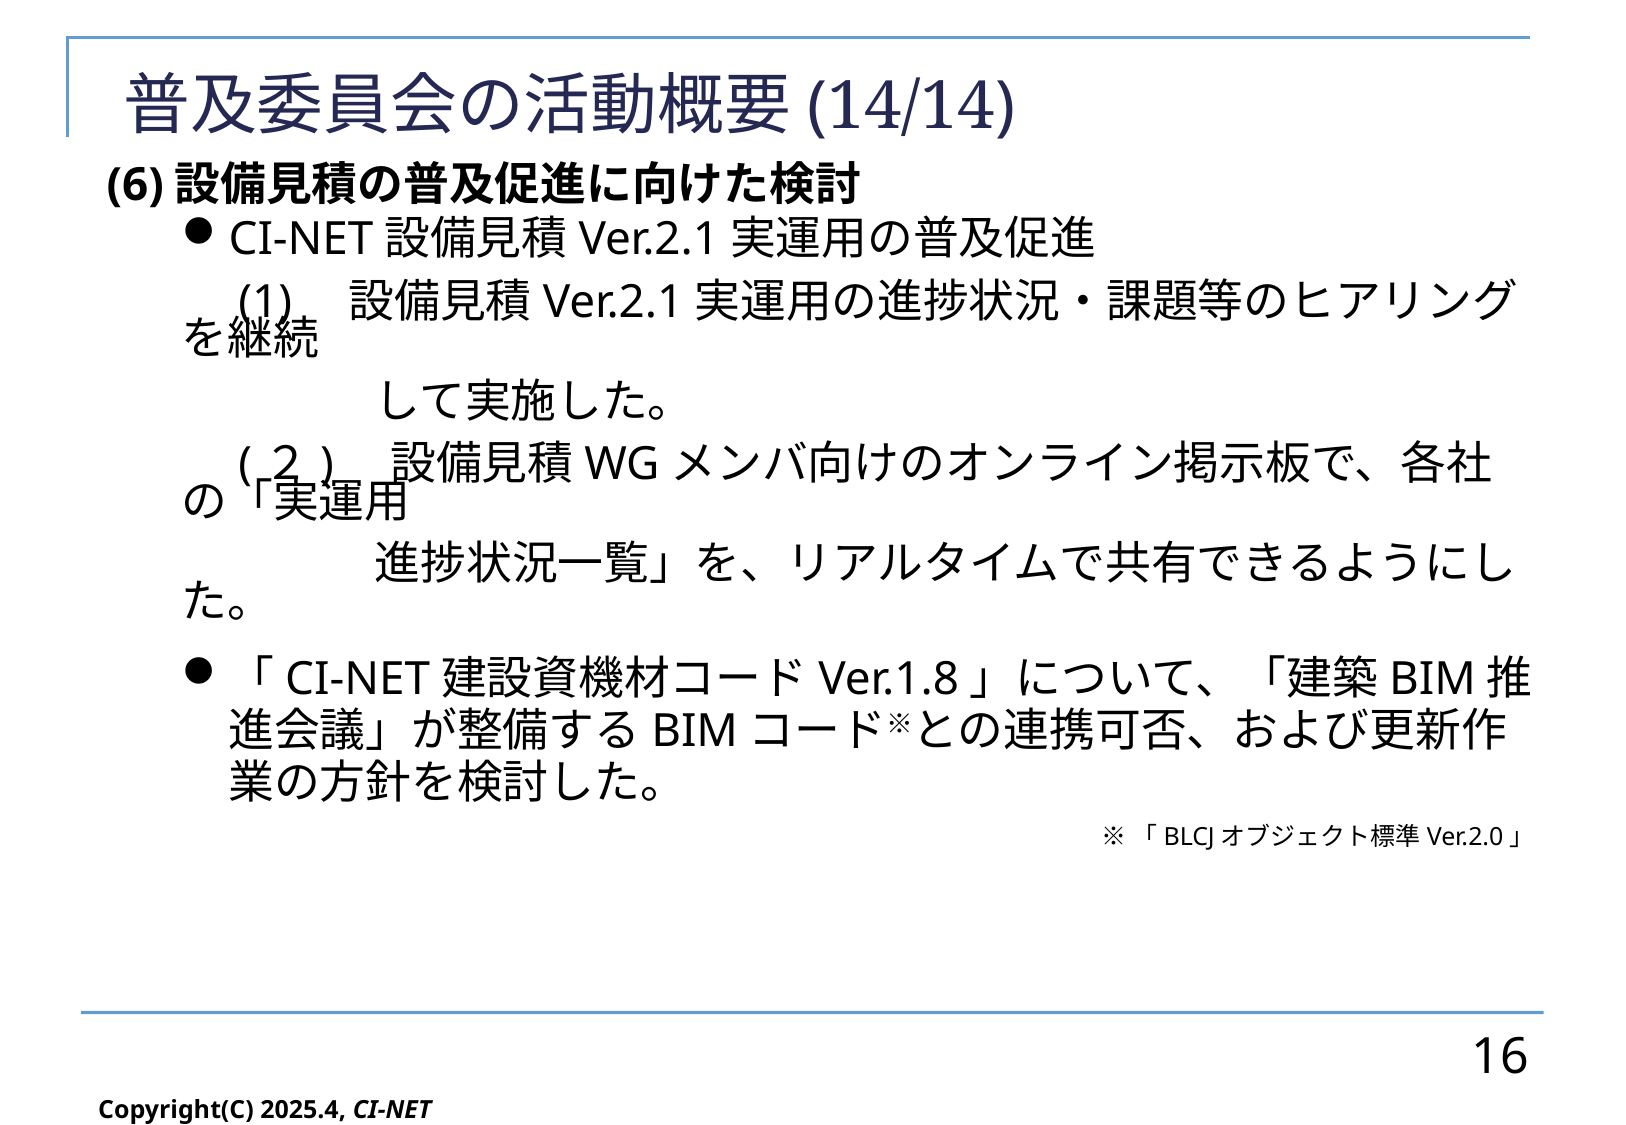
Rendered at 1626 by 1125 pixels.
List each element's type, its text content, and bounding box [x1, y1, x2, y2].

slide_number 16 [1164, 1024, 1544, 1100]
title 普及委員会の活動概要(14/14) [108, 54, 1572, 242]
text_box (6)設備見積の普及促進に向けた検討 CI-NET設備見積Ver.2.1実運用の普及促進 (1) 設備見積Ver.2.1実運用の進捗状況・課題等のヒアリングを継続 して実施した。 (２) 設備見積WGメンバ向けのオンライン掲示板で、各社の「実運用 進捗状況一覧」を、リアルタイムで共有できるようにした。 「CI-NET建設資機材コードVer.1.8」について、「建築BIM推進会議」が整備するBIMコード※との連携可否、および更新作業の方針を検討した。 ※「BLCJオブジェクト標準Ver.2.0」 [91, 160, 1550, 858]
